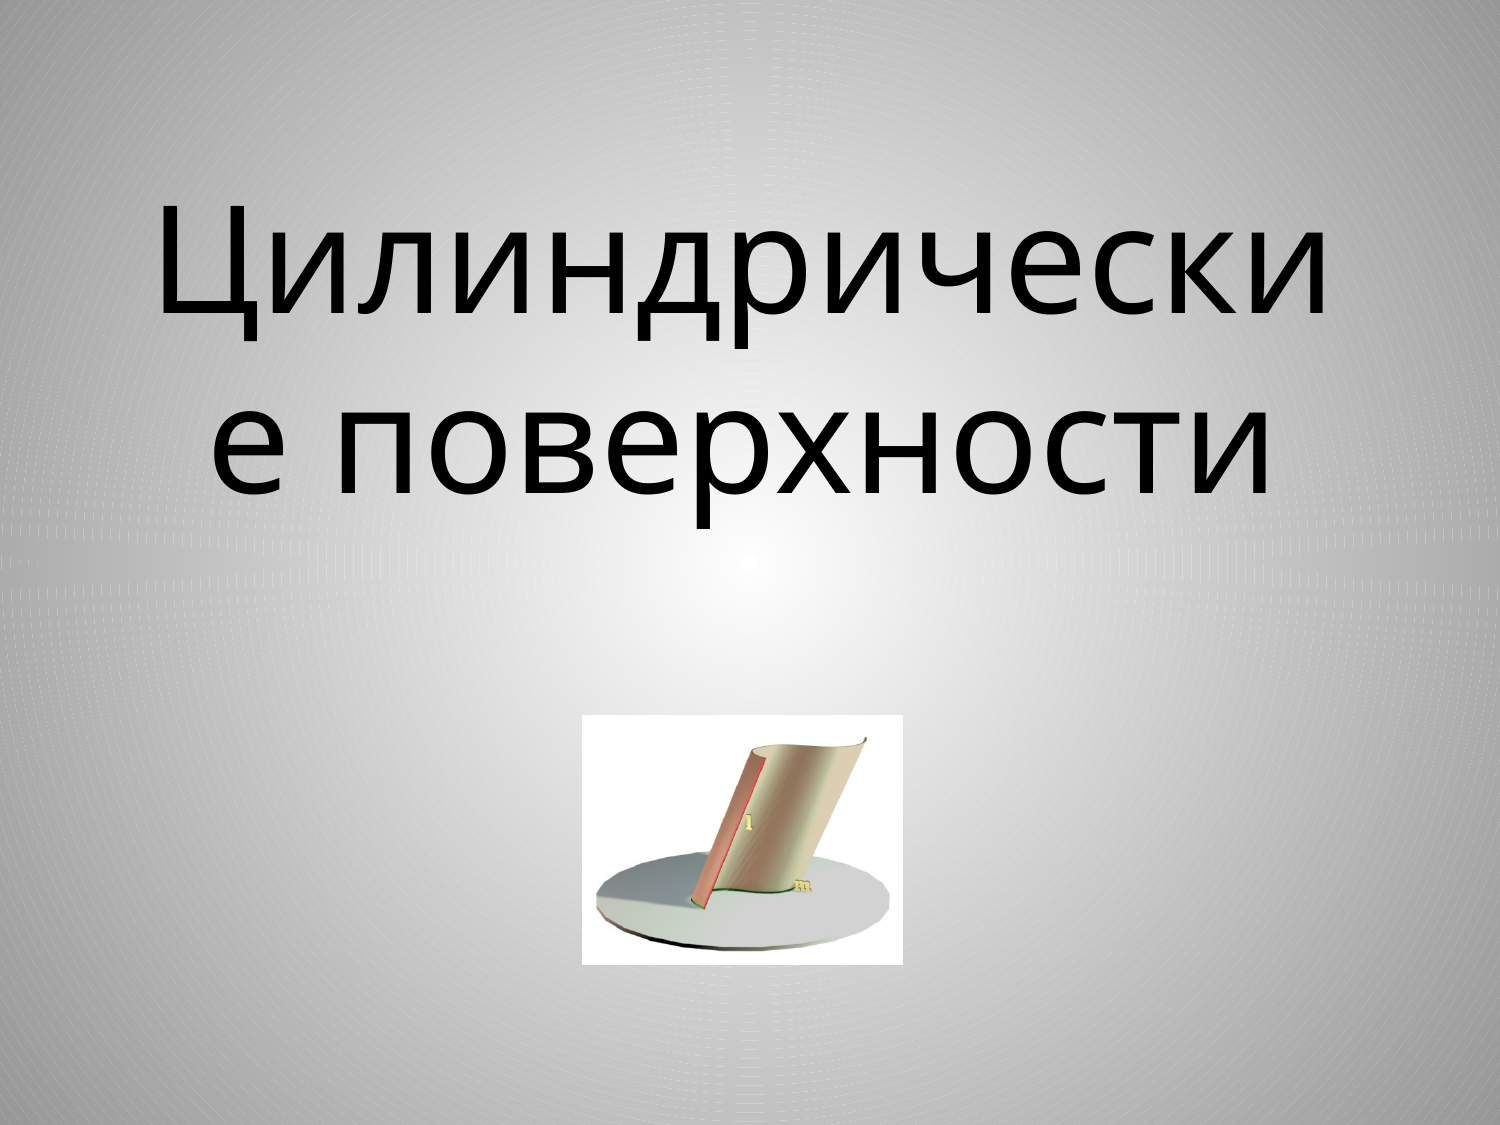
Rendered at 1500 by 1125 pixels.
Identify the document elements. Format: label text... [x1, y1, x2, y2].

title Цилиндрические поверхности [105, 222, 1381, 464]
picture [582, 715, 904, 966]
